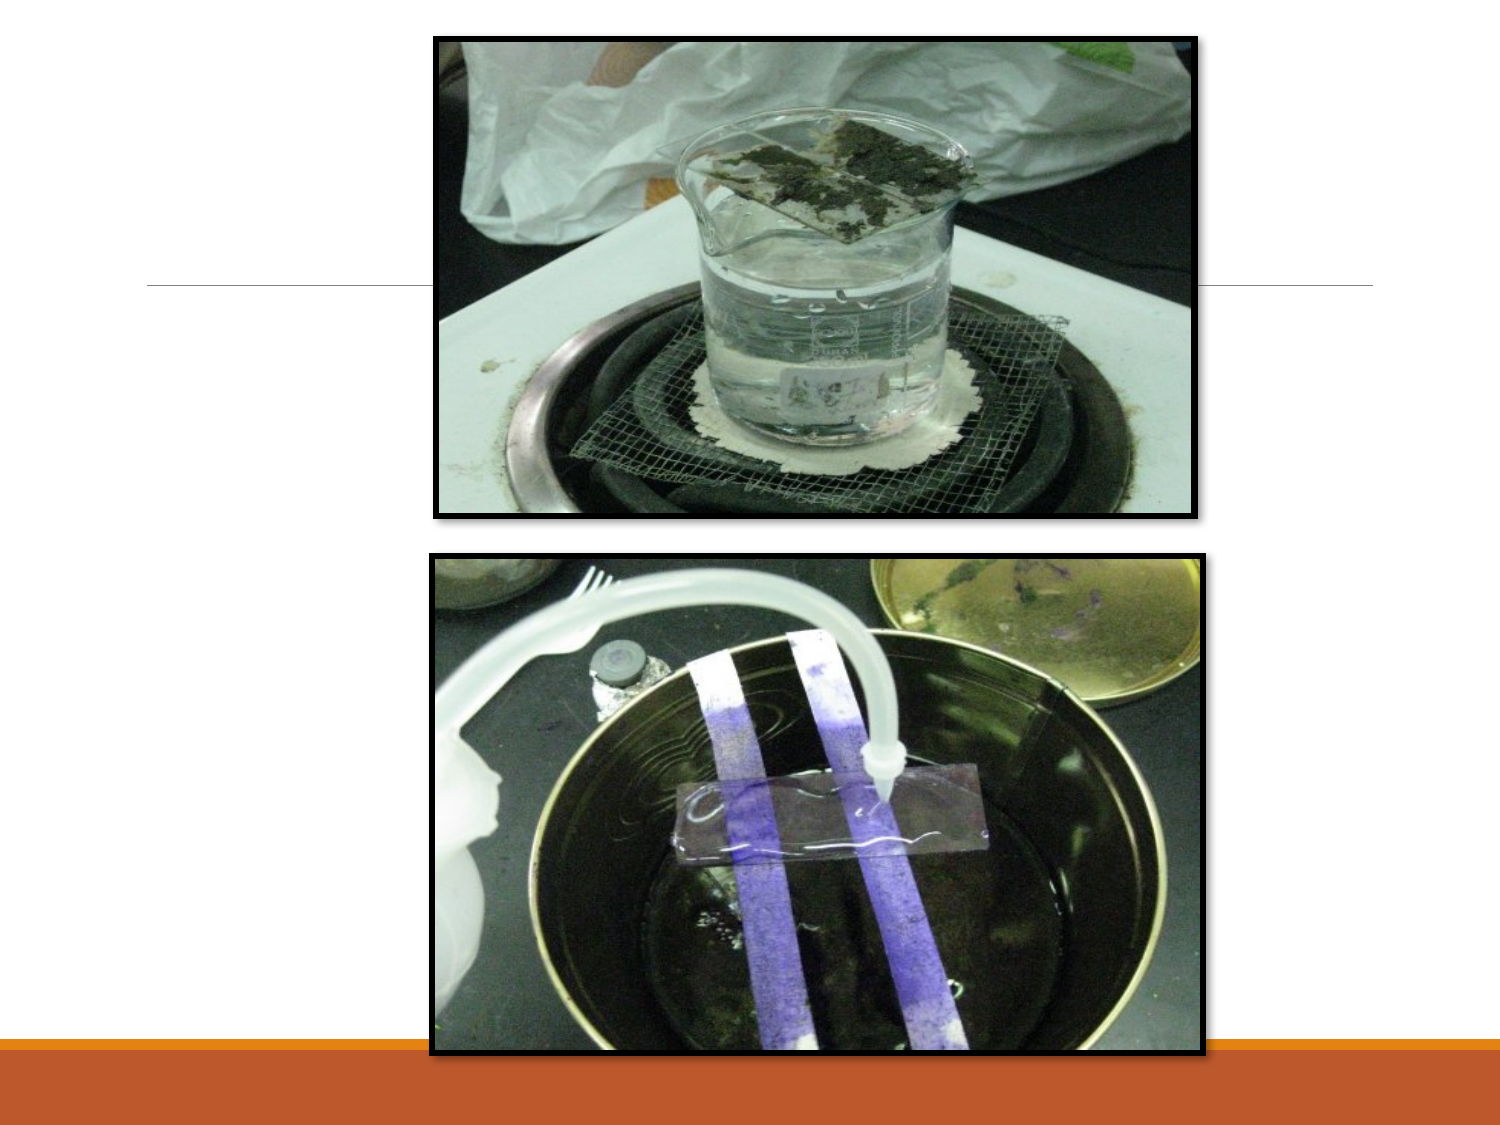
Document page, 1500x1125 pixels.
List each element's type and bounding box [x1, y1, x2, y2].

picture [434, 558, 1201, 1051]
picture [438, 41, 1192, 514]
